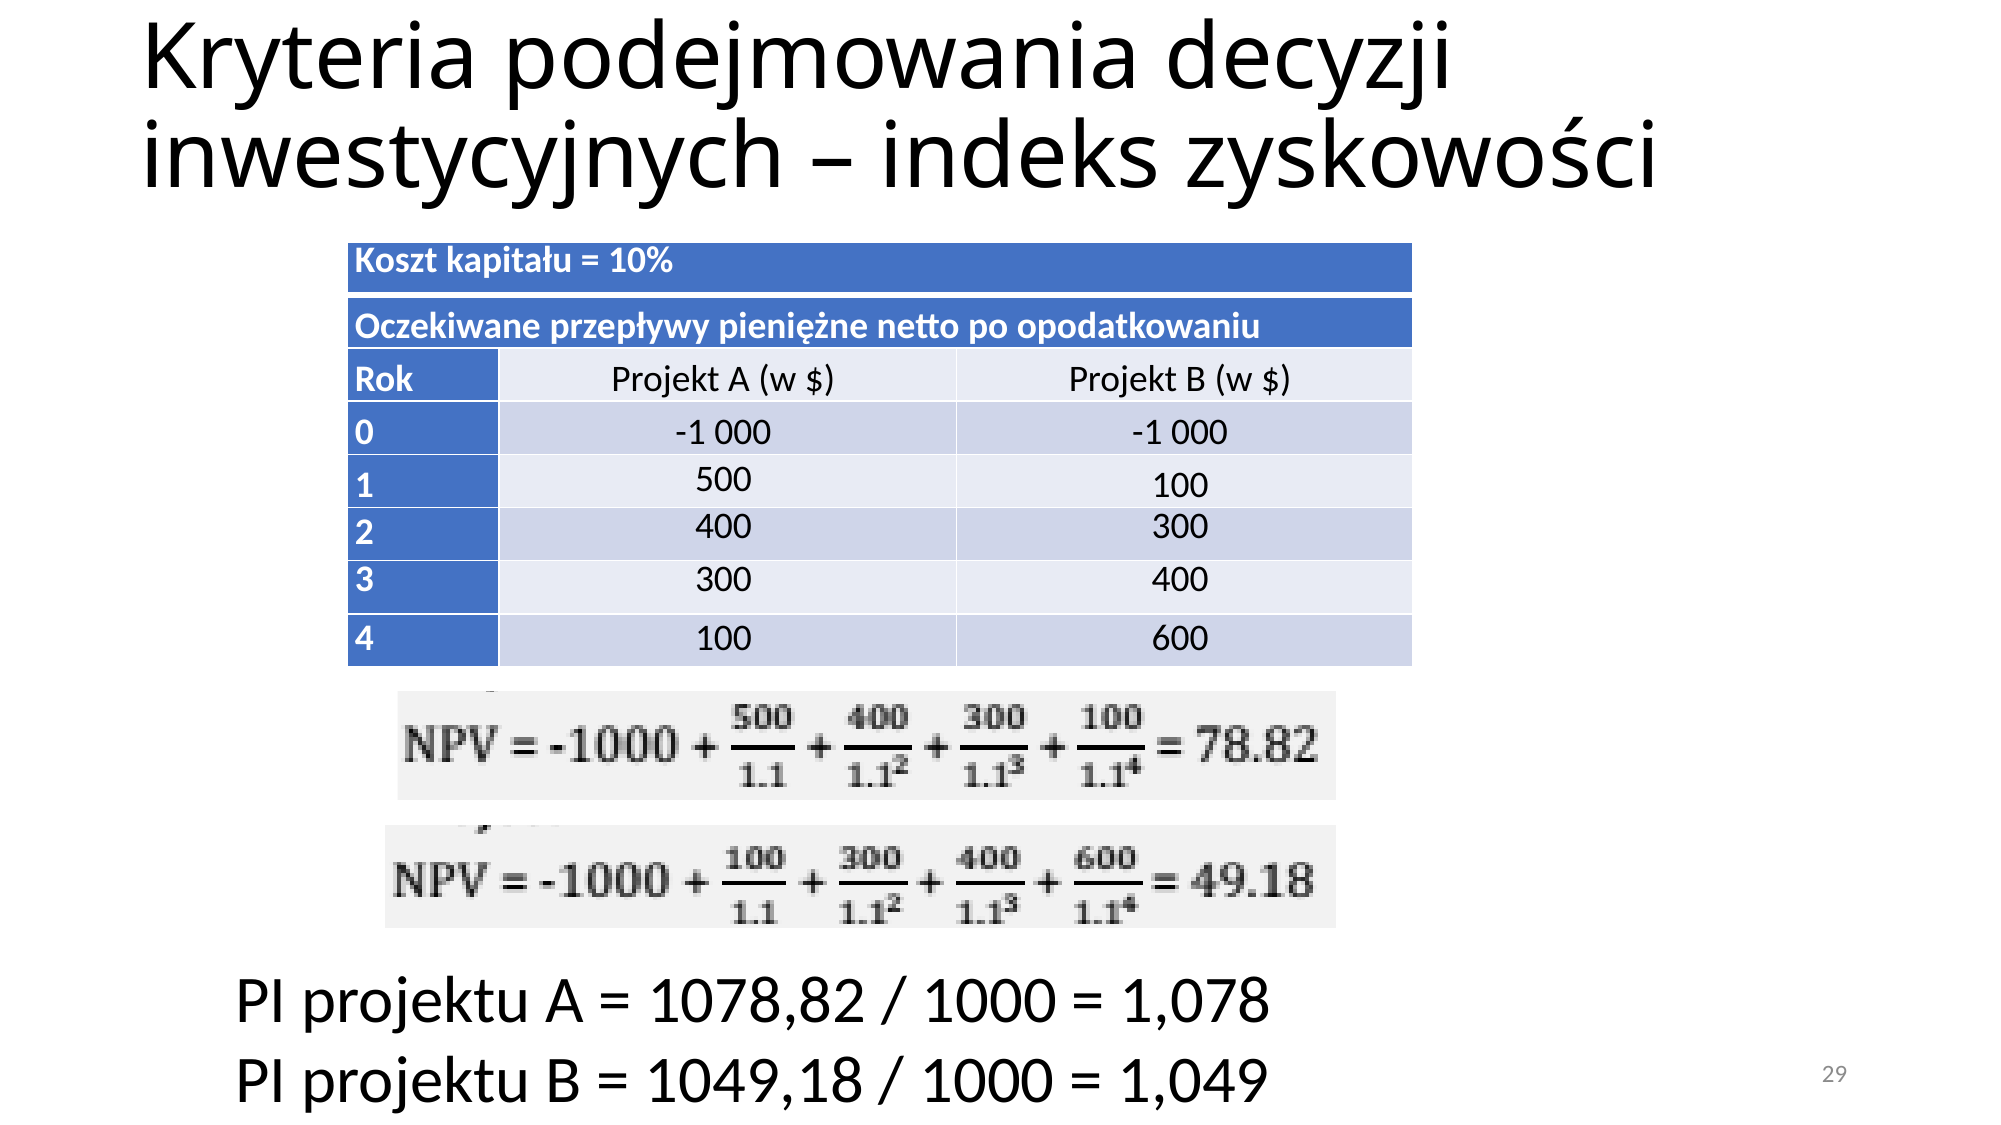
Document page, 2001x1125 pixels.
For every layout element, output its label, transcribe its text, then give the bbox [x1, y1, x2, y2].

title Kryteria podejmowania decyzji inwestycyjnych – indeks zyskowości [125, 0, 1850, 218]
table_cell -1 000 [500, 402, 956, 454]
picture [378, 825, 1336, 940]
table_cell 100 [500, 615, 956, 666]
table_cell 600 [957, 615, 1412, 666]
table_cell 1 [348, 455, 498, 507]
table_cell Oczekiwane przepływy pieniężne netto po opodatkowaniu [348, 298, 1412, 347]
table_header Koszt kapitału = 10% [348, 243, 1412, 292]
table_cell 100 [957, 455, 1412, 507]
table_cell 500 [500, 455, 956, 507]
table_cell 400 [957, 561, 1412, 613]
table_cell Projekt A (w $) [500, 349, 956, 400]
table_cell 3 [348, 561, 498, 613]
slide_number 29 [1568, 1042, 1863, 1103]
table_cell Projekt B (w $) [957, 349, 1412, 400]
table_cell -1 000 [957, 402, 1412, 454]
table_cell Rok [348, 349, 498, 400]
table_cell 300 [957, 508, 1412, 560]
table_cell 0 [348, 402, 498, 454]
text_box PI projektu A = 1078,82 / 1000 = 1,078 PI projektu B = 1049,18 / 1000 = 1,049 [220, 948, 1568, 1123]
table_cell 400 [500, 508, 956, 560]
picture [397, 691, 1336, 800]
table_cell 4 [348, 615, 498, 666]
table_cell 300 [500, 561, 956, 613]
table_cell 2 [348, 508, 498, 560]
